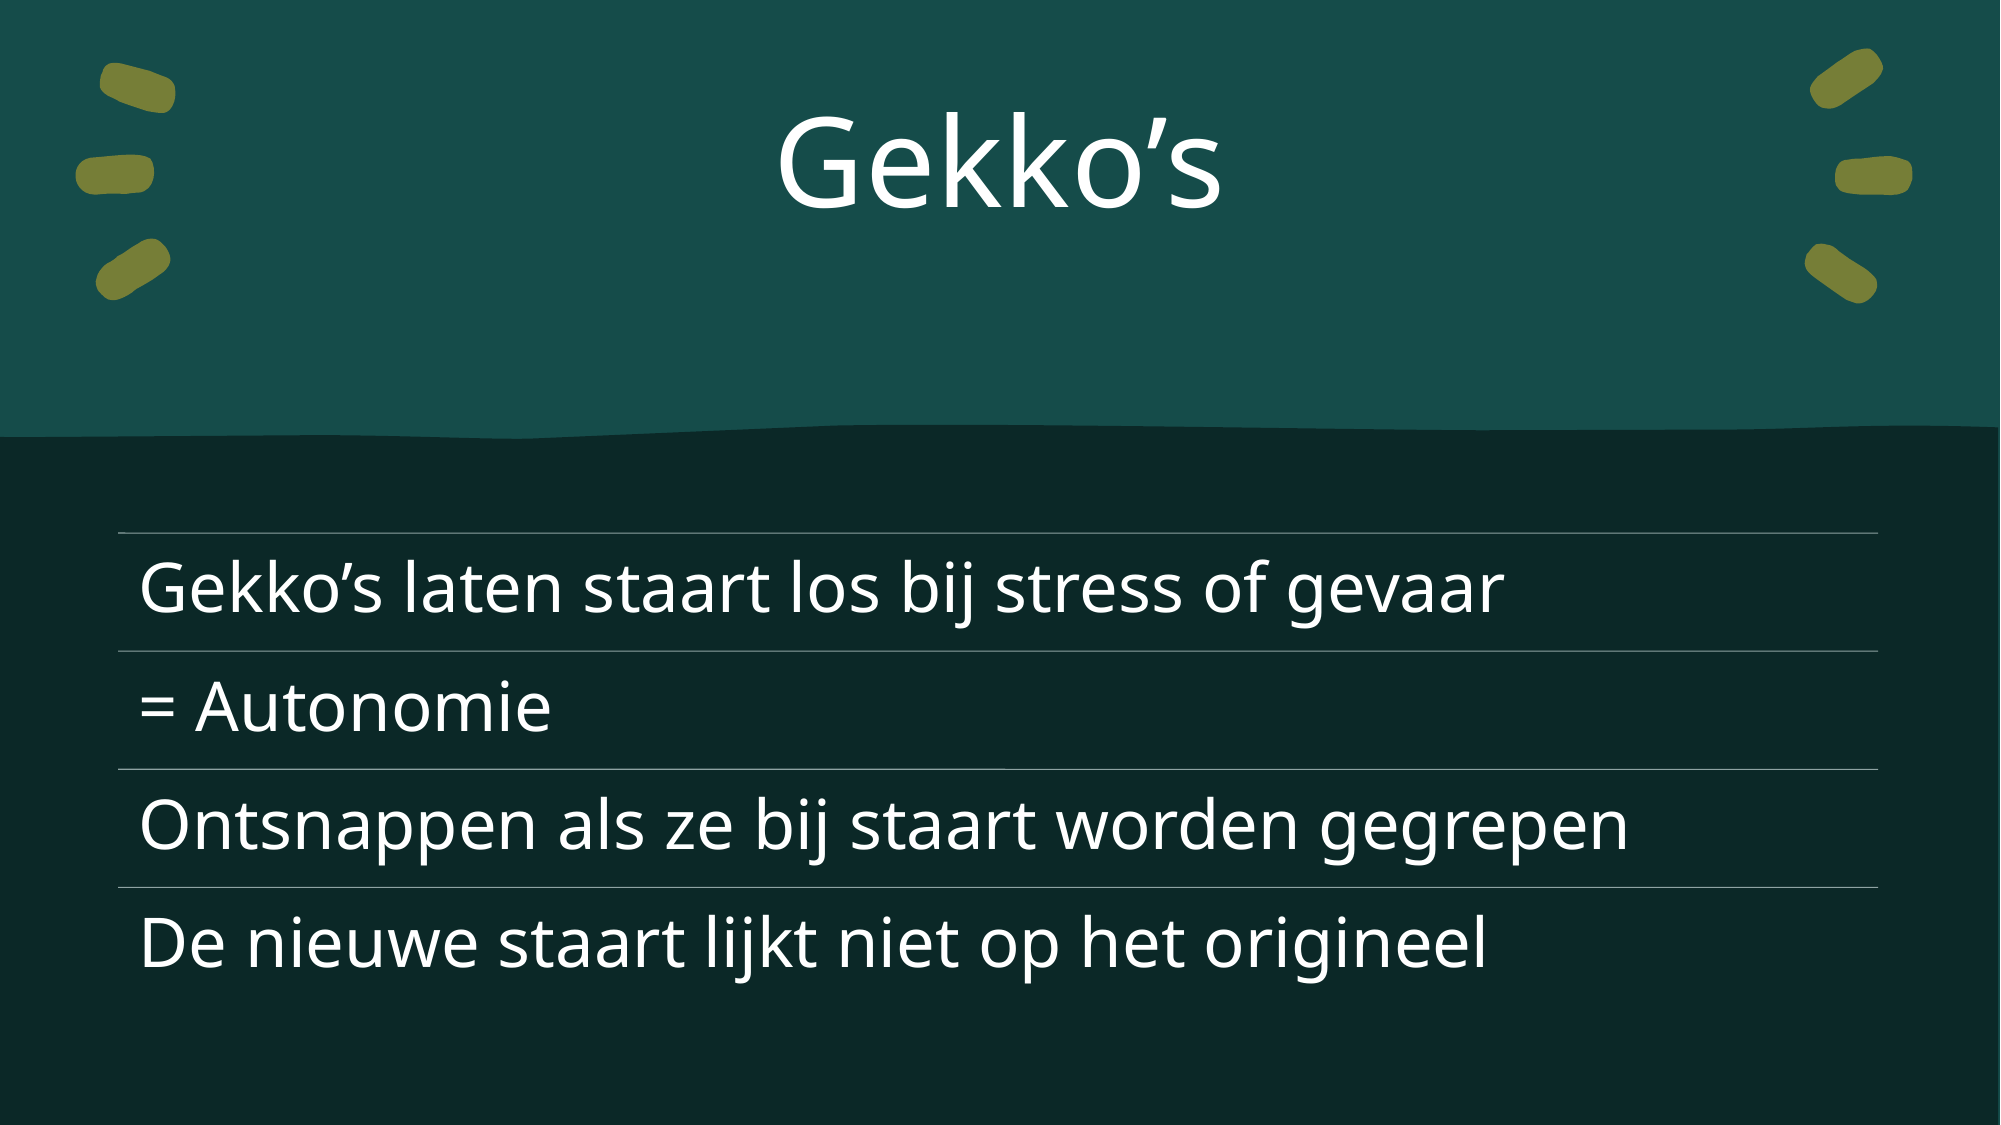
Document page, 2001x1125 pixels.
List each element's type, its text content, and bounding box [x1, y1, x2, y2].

title Gekko’s [275, 101, 1725, 306]
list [118, 533, 1879, 1006]
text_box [1808, 44, 1913, 308]
text_box [0, 423, 2000, 1125]
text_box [63, 66, 177, 305]
text_box [0, 0, 2000, 437]
